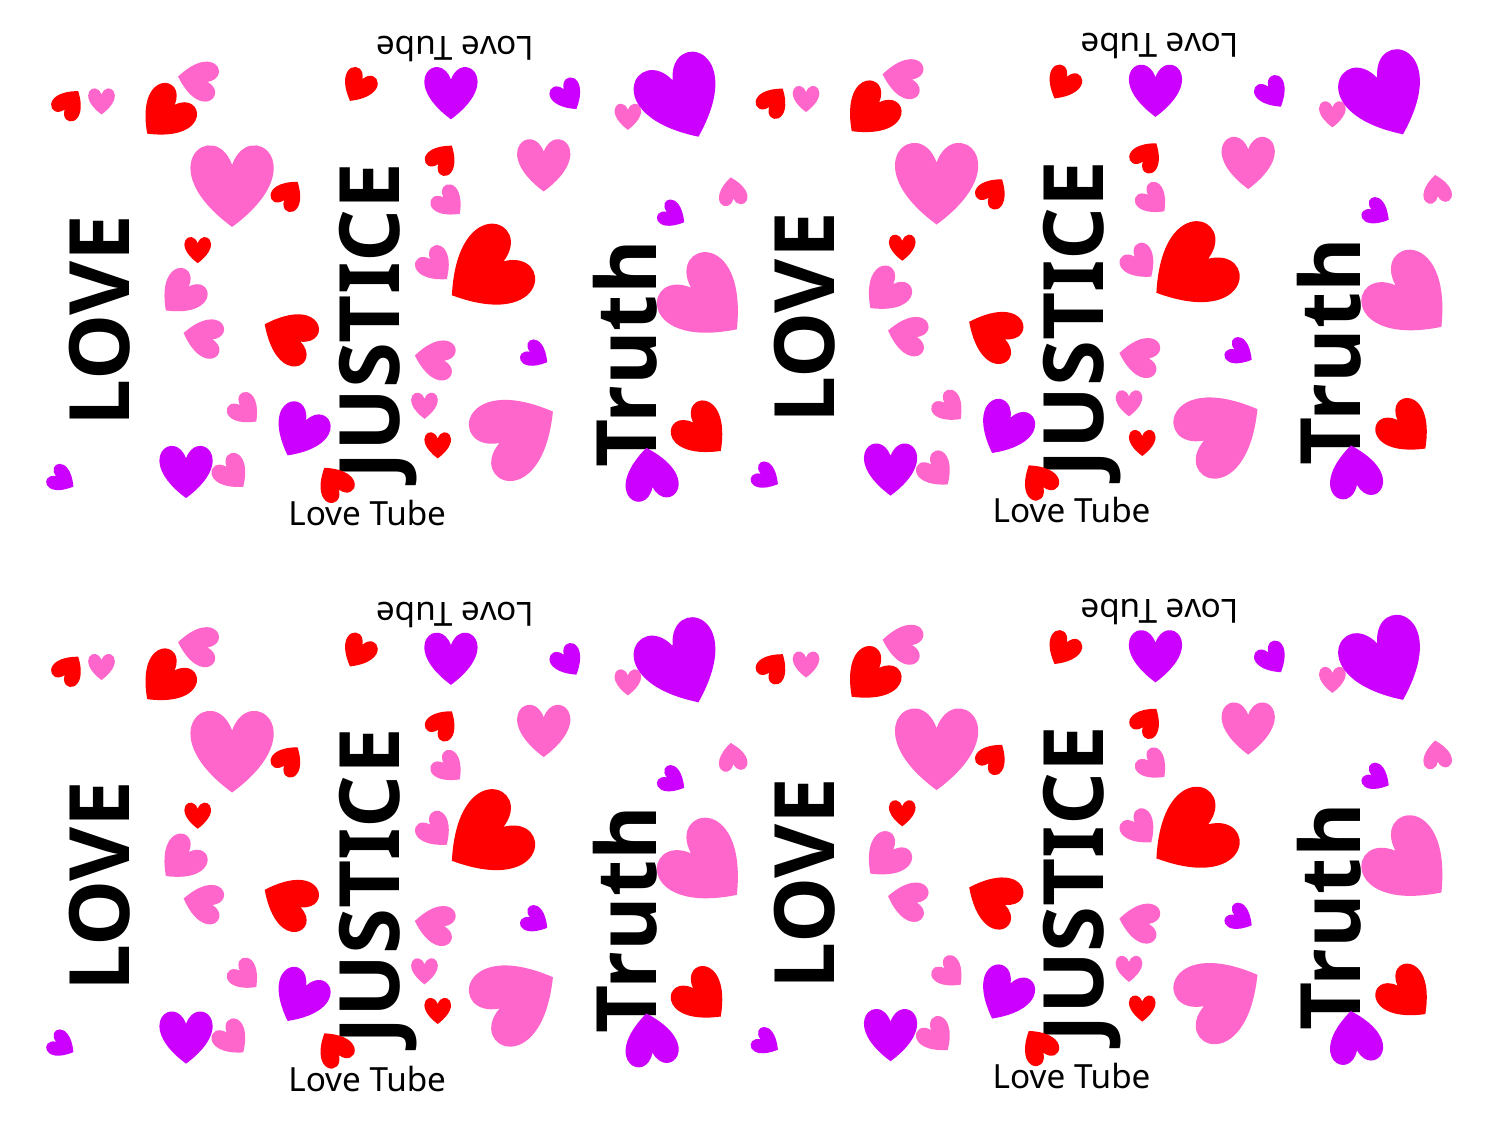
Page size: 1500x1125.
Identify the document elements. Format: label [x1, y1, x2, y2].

text_box [38, 21, 739, 541]
text_box [743, 18, 1453, 539]
text_box [38, 586, 740, 1107]
text_box [743, 584, 1453, 1104]
